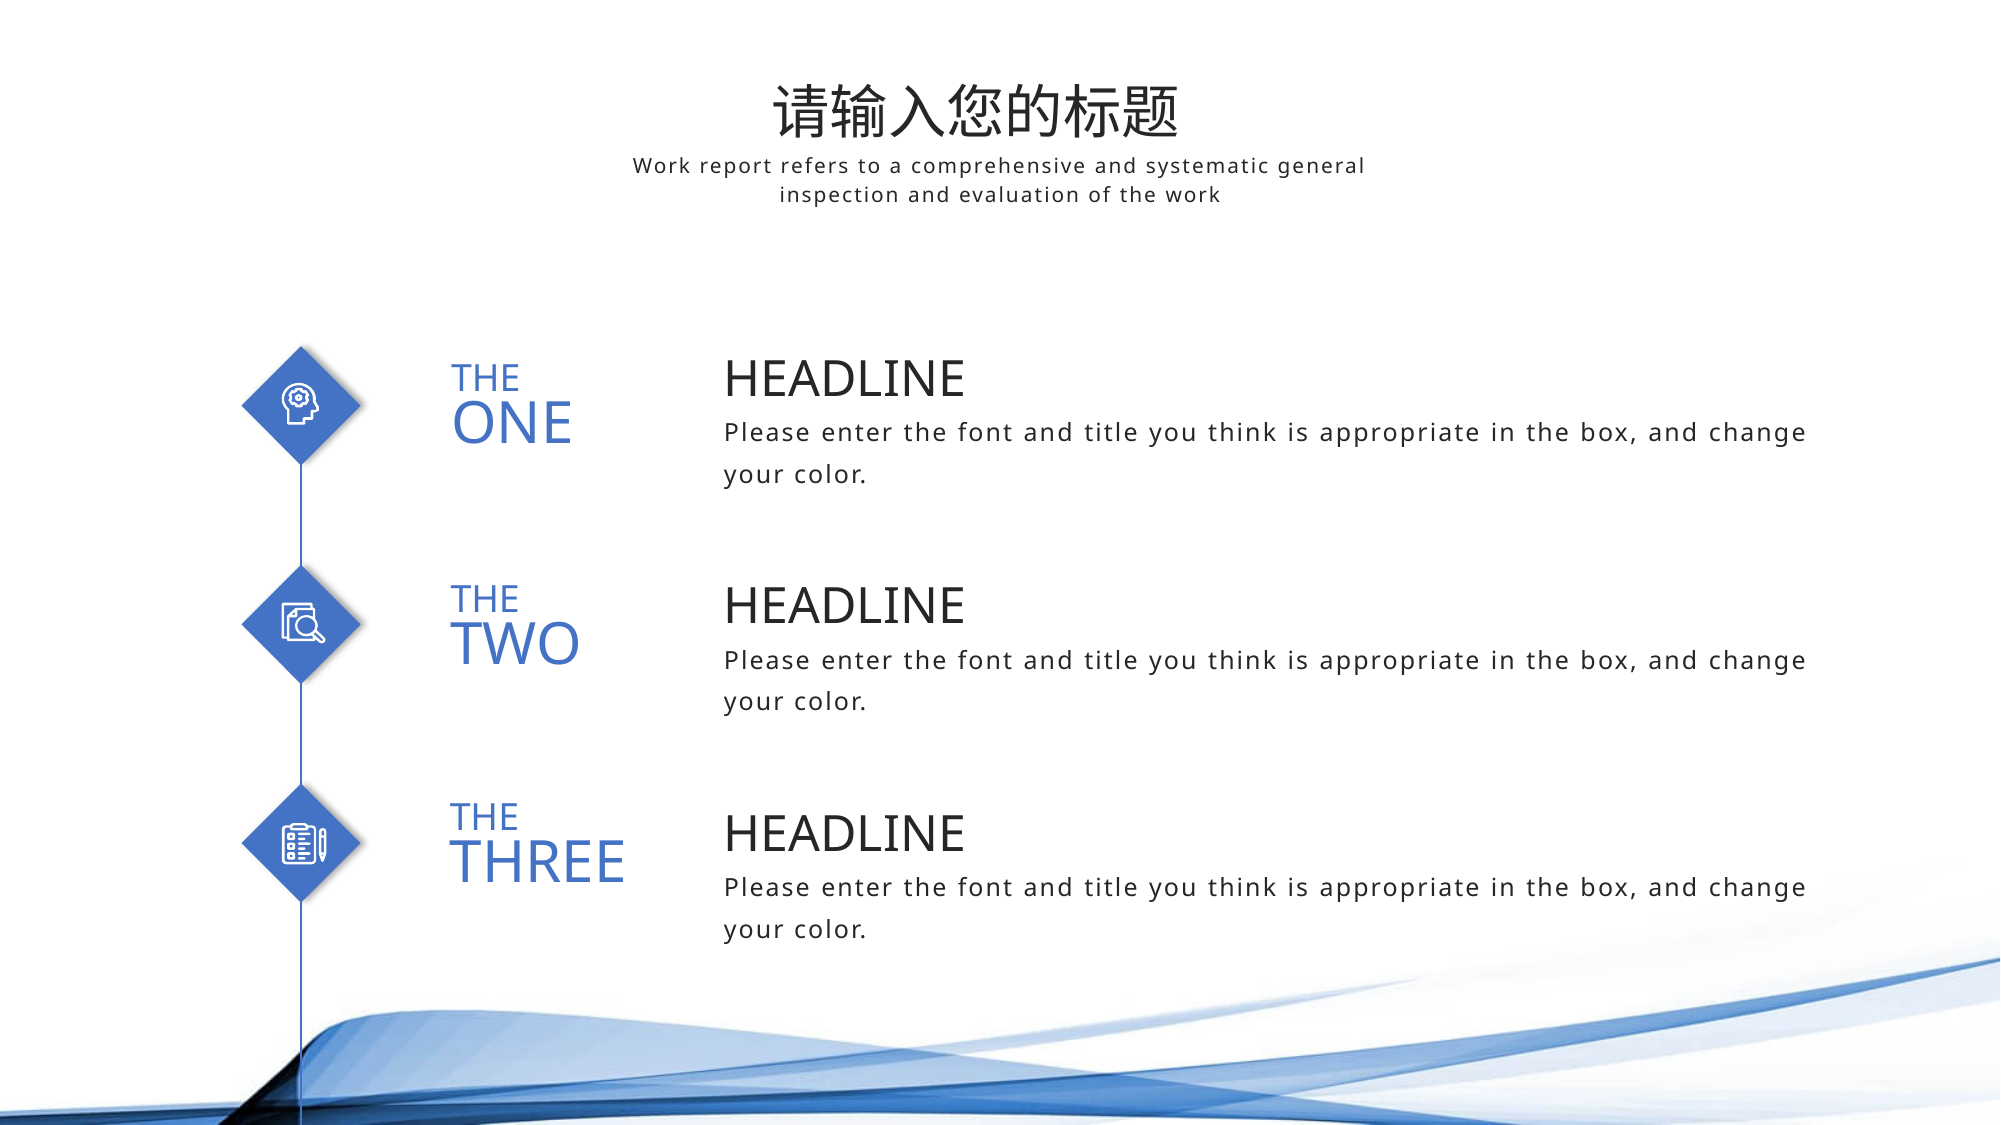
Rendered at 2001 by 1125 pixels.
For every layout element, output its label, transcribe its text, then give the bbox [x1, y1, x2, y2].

text_box HEADLINE [709, 566, 1041, 642]
text_box [302, 602, 326, 644]
text_box THE ONE [436, 343, 603, 463]
text_box THE THREE [435, 782, 685, 902]
text_box [241, 565, 300, 684]
text_box HEADLINE [709, 338, 1041, 414]
text_box [241, 346, 361, 465]
text_box [302, 784, 361, 902]
text_box Work report refers to a comprehensive and systematic general inspection and evaluation of the work [561, 140, 1439, 214]
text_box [281, 382, 321, 425]
text_box Please enter the font and title you think is appropriate in the box, and change your color. [709, 397, 1825, 496]
text_box Please enter the font and title you think is appropriate in the box, and change your color. [709, 624, 1825, 724]
picture [0, 0, 2001, 1125]
text_box [281, 602, 300, 642]
text_box [241, 784, 300, 902]
text_box THE TWO [435, 564, 639, 684]
text_box Please enter the font and title you think is appropriate in the box, and change your color. [709, 852, 1825, 951]
text_box HEADLINE [709, 793, 1041, 869]
text_box [302, 565, 361, 684]
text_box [281, 823, 327, 865]
text_box 请输入您的标题 [757, 67, 1243, 140]
